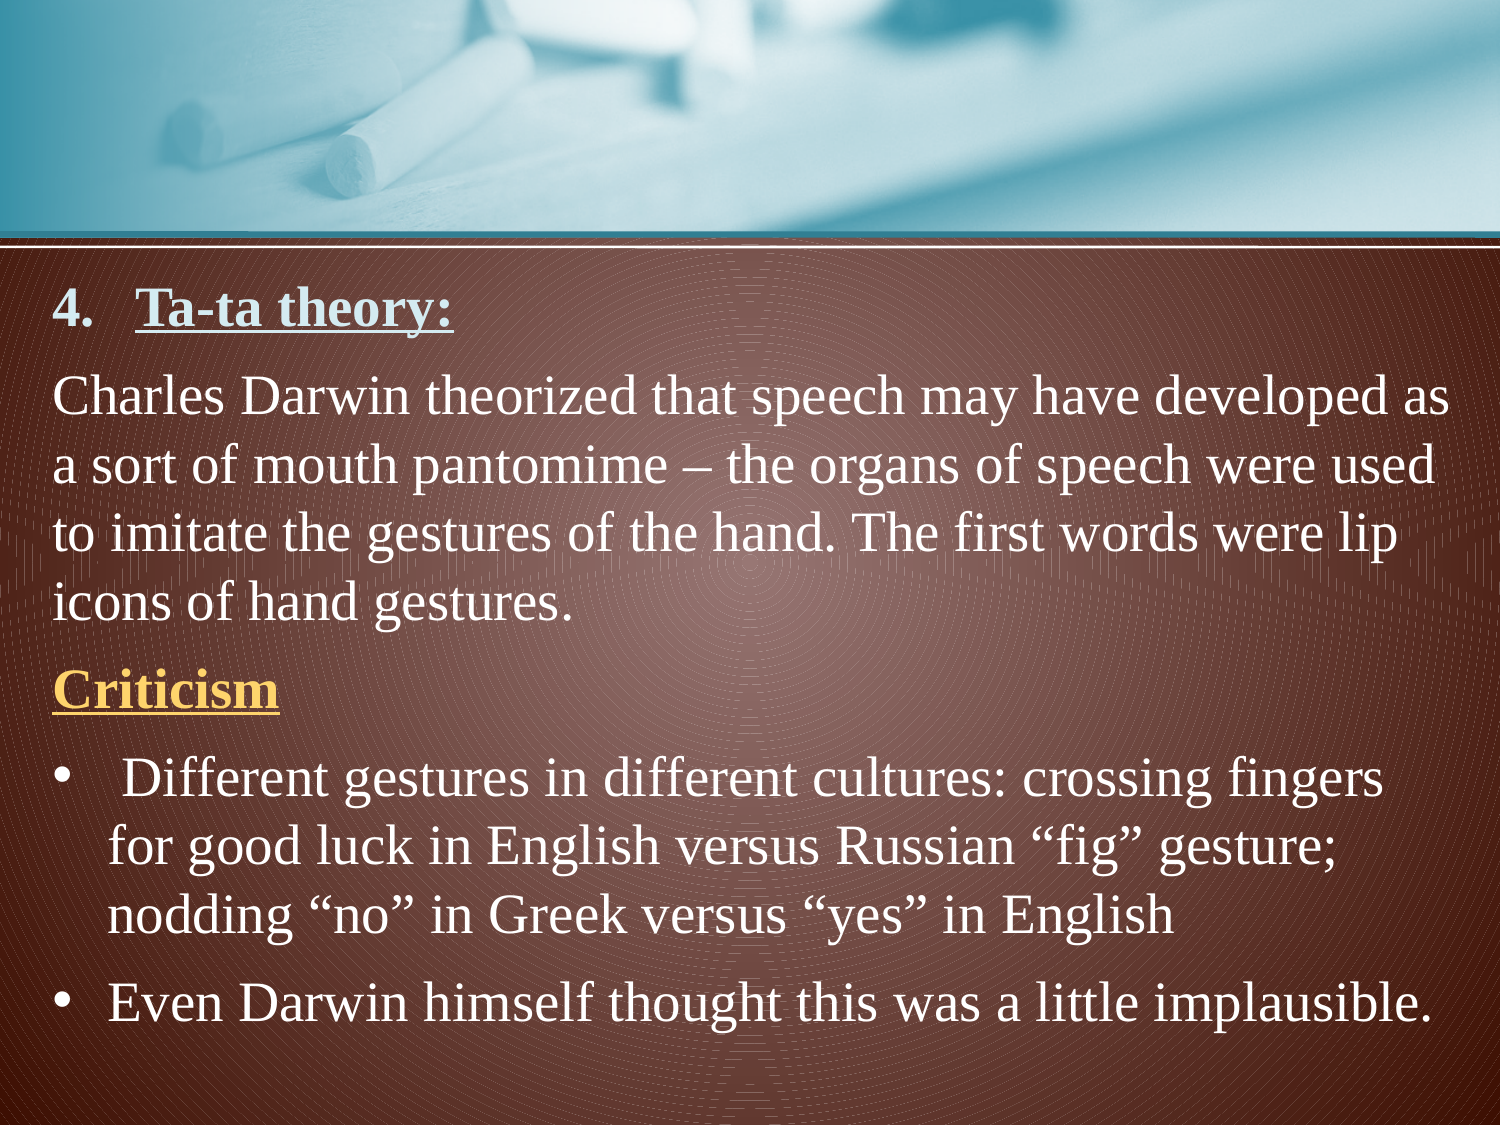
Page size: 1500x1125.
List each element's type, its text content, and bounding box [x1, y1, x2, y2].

list Ta-ta theory: Charles Darwin theorized that speech may have developed as a sort of mouth pantomime – the organs of speech were used to imitate the gestures of the hand. The first words were lip icons of hand gestures. Criticism Different gestures in different cultures: crossing fingers for good luck in English versus Russian “fig” gesture; nodding “no” in Greek versus “yes” in English Even Darwin himself thought this was a little implausible. [37, 262, 1475, 1100]
